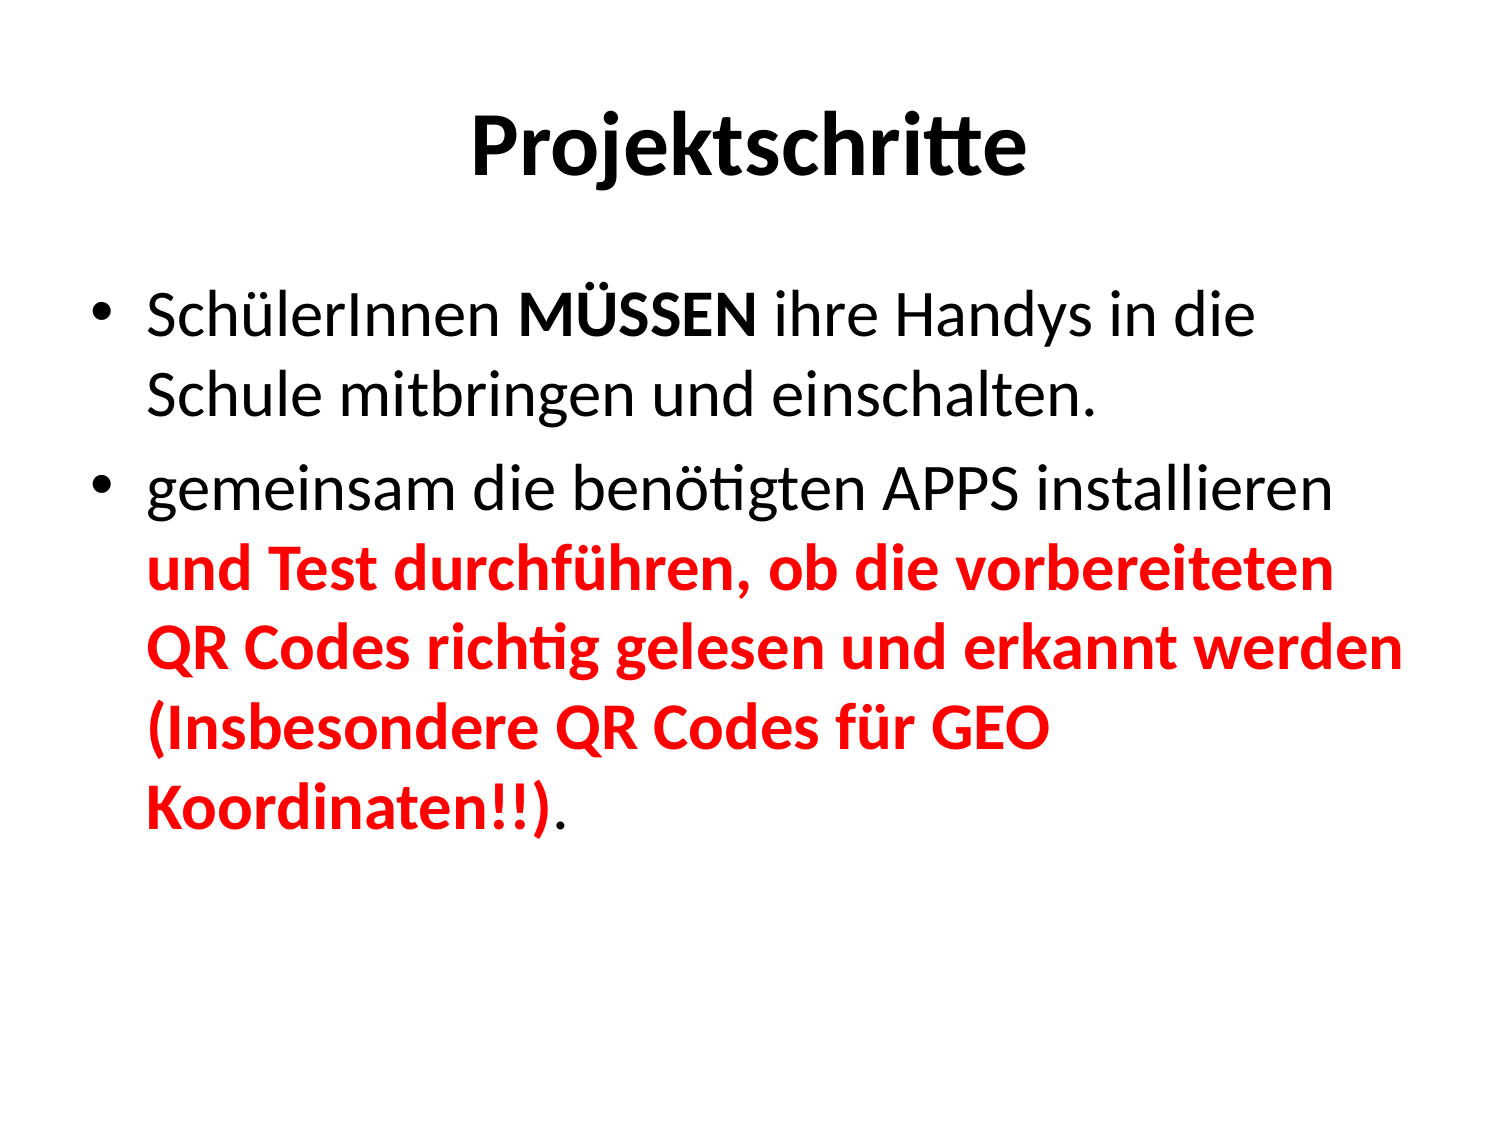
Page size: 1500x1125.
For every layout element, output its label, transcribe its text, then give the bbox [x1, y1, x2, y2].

list SchülerInnen MÜSSEN ihre Handys in die Schule mitbringen und einschalten. gemeinsam die benötigten APPS installieren und Test durchführen, ob die vorbereiteten QR Codes richtig gelesen und erkannt werden (Insbesondere QR Codes für GEO Koordinaten!!). [75, 262, 1425, 1005]
title Projektschritte [75, 45, 1425, 233]
